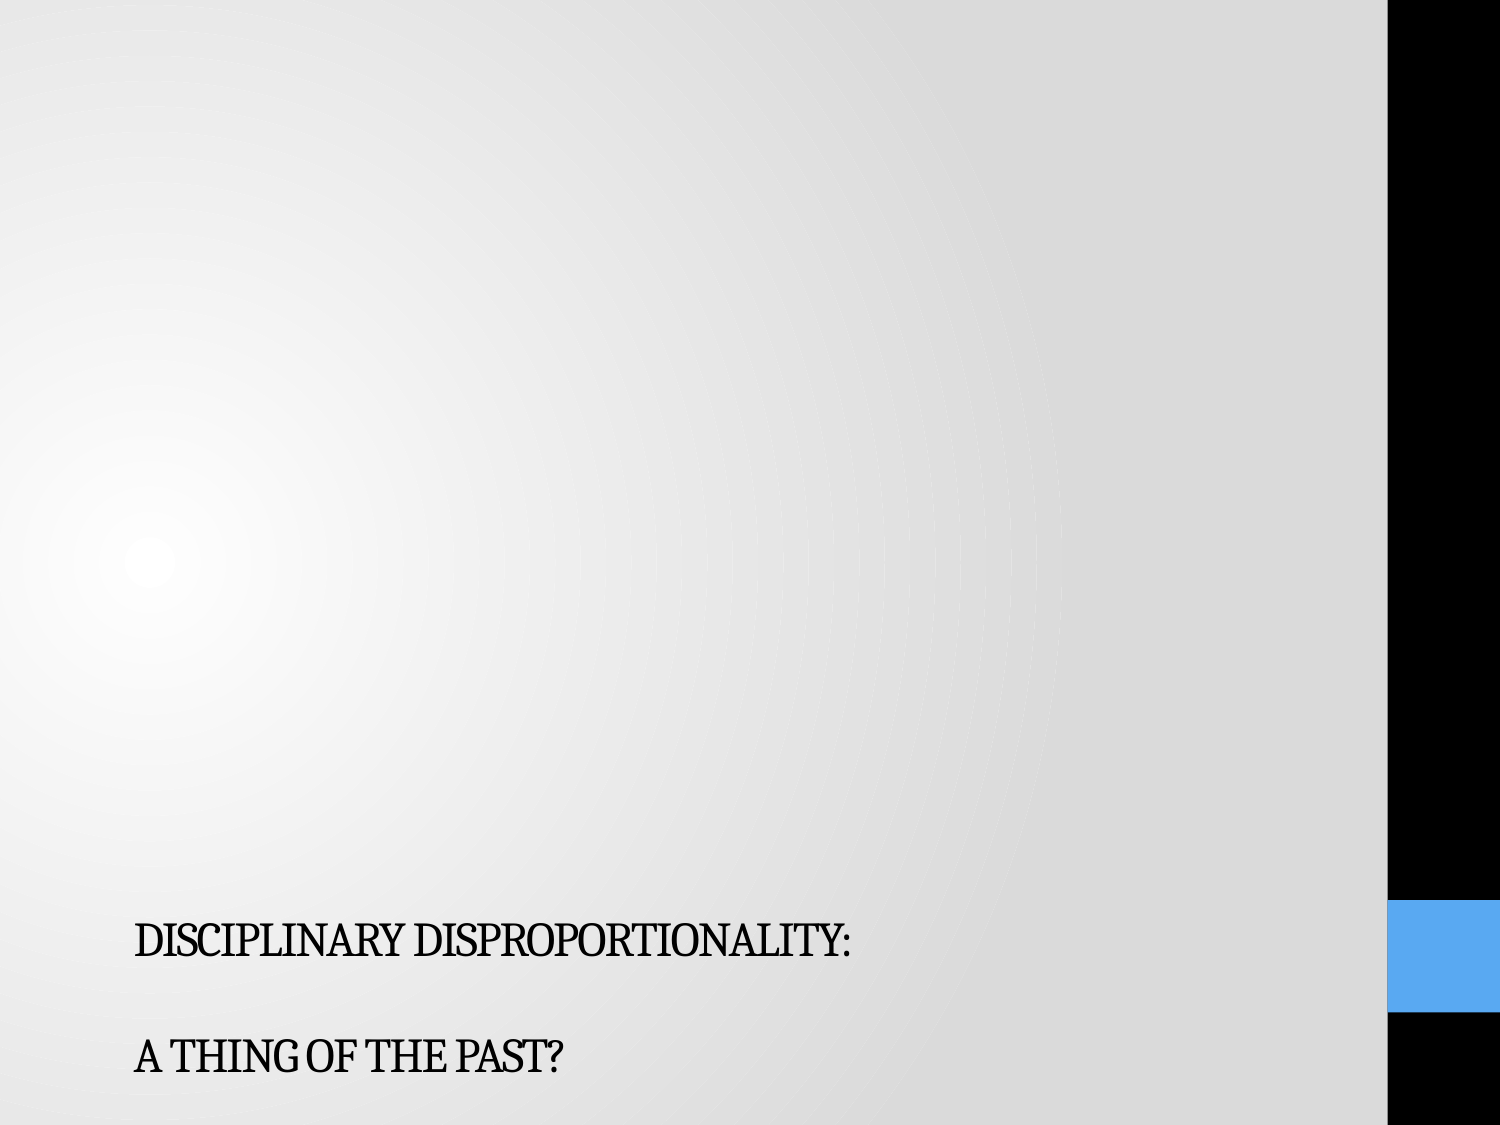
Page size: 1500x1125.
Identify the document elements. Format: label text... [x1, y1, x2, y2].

title Disciplinary Disproportionality: A thing of the past? [118, 900, 1375, 1092]
